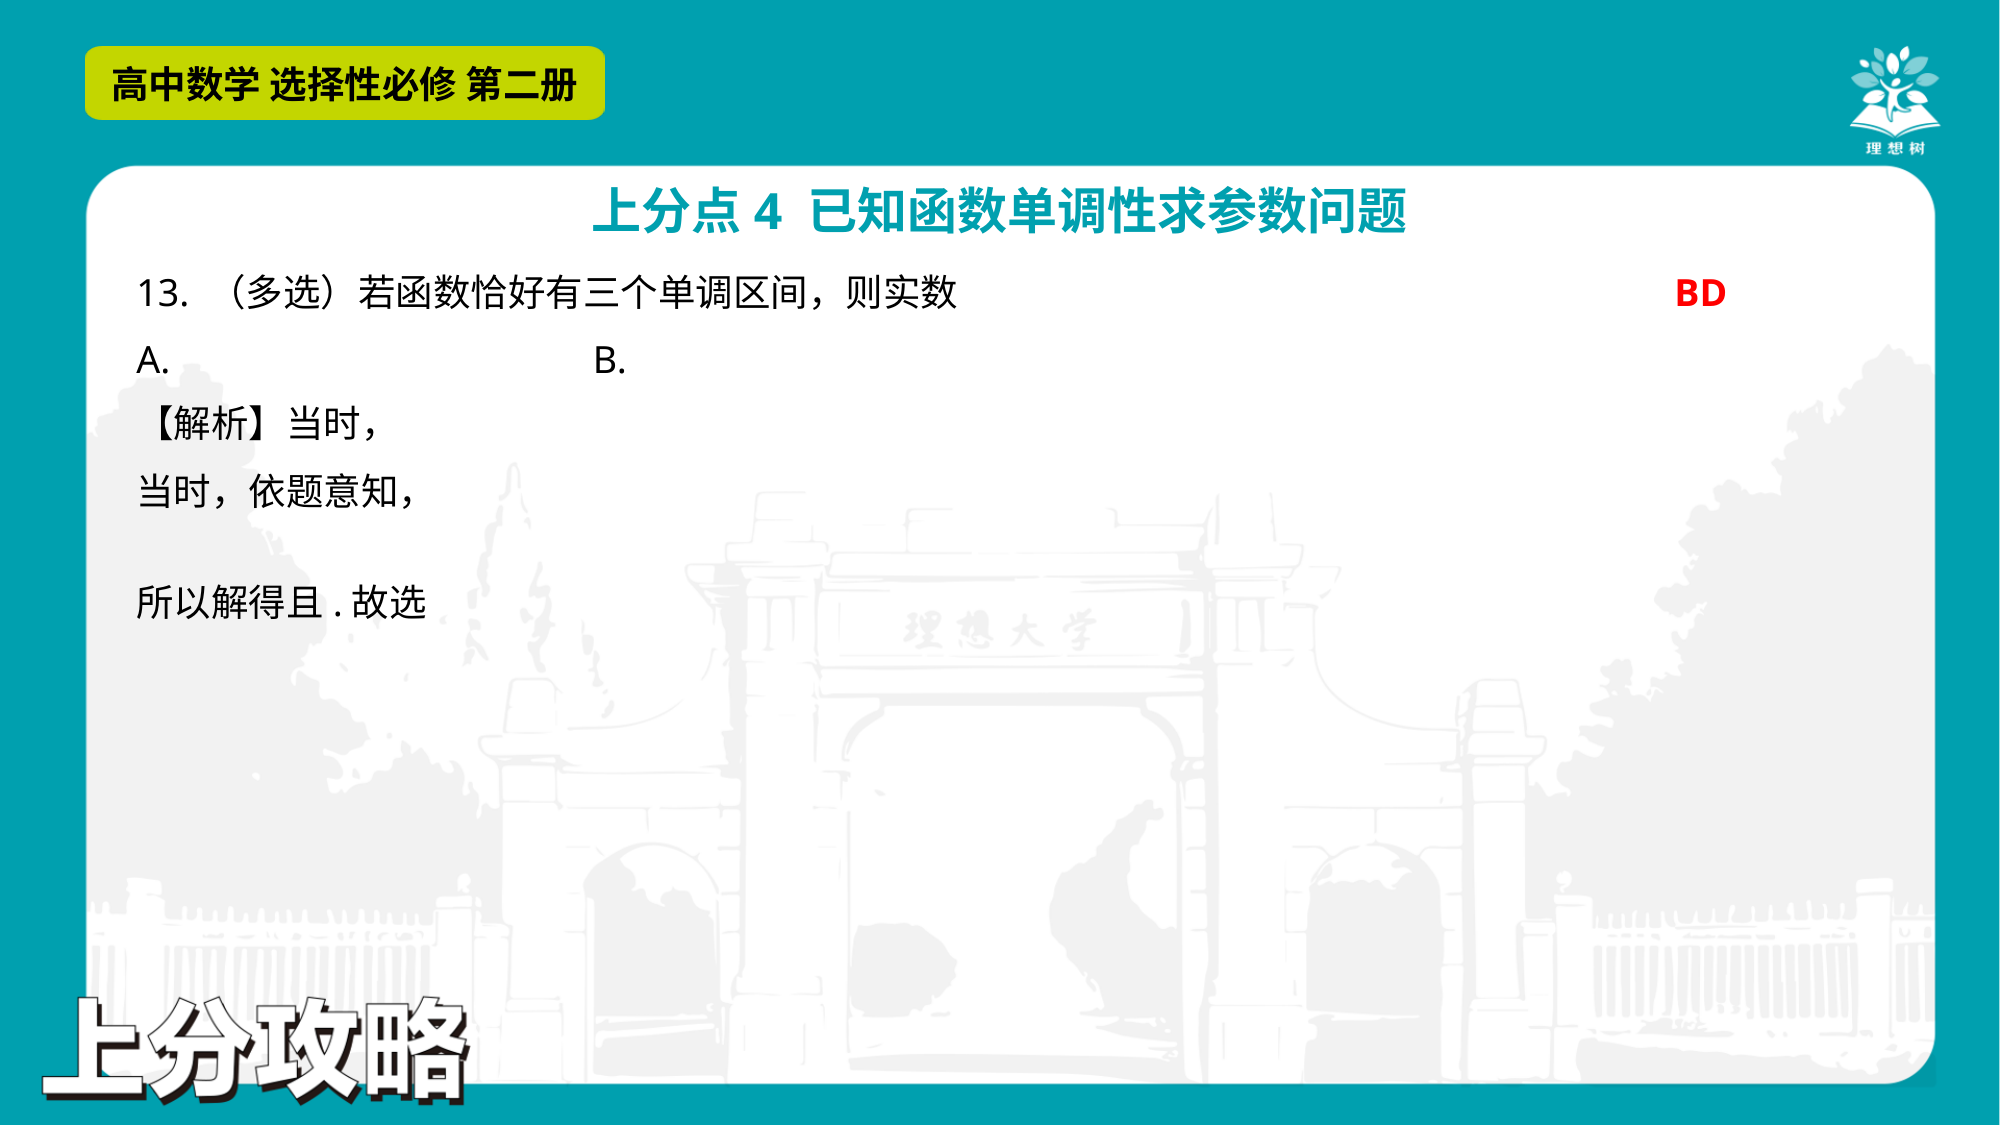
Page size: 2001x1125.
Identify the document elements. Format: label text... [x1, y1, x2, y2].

text_box BD [1660, 246, 1742, 307]
picture [0, 0, 2000, 1125]
